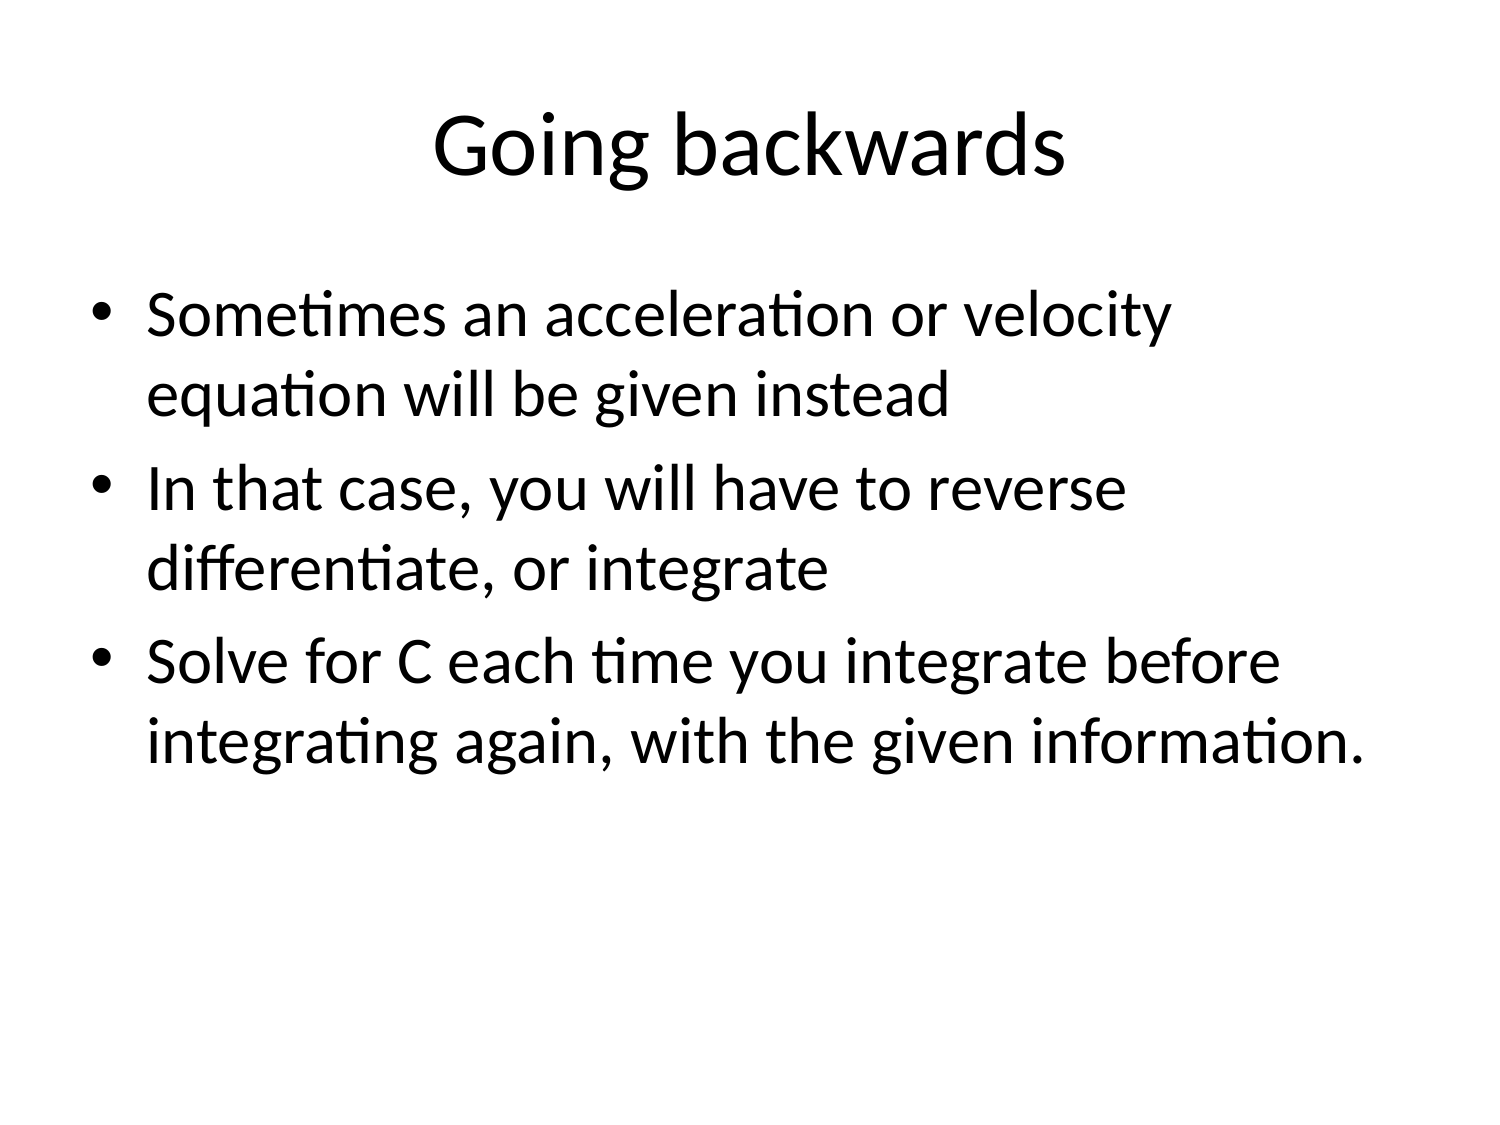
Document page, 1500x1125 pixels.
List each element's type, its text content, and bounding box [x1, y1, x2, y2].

title Going backwards [75, 45, 1425, 233]
list Sometimes an acceleration or velocity equation will be given instead In that case, you will have to reverse differentiate, or integrate Solve for C each time you integrate before integrating again, with the given information. [75, 262, 1425, 1005]
